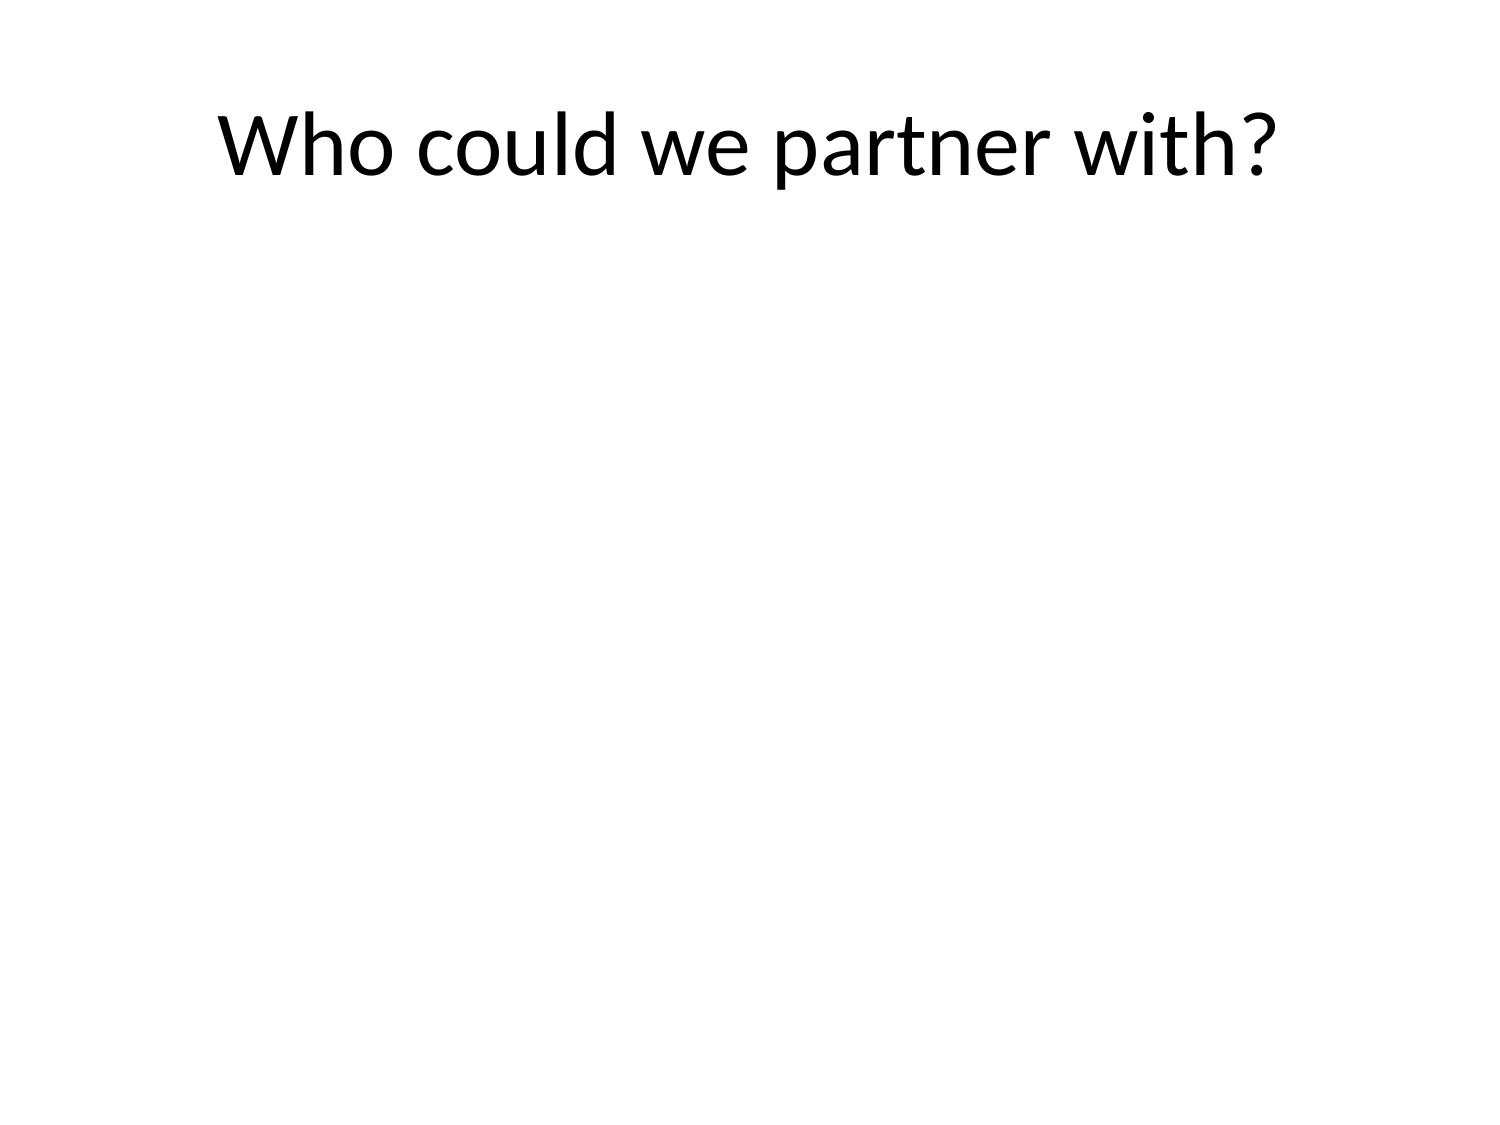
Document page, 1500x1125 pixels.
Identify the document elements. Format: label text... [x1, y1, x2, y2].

title Who could we partner with? [75, 45, 1425, 233]
